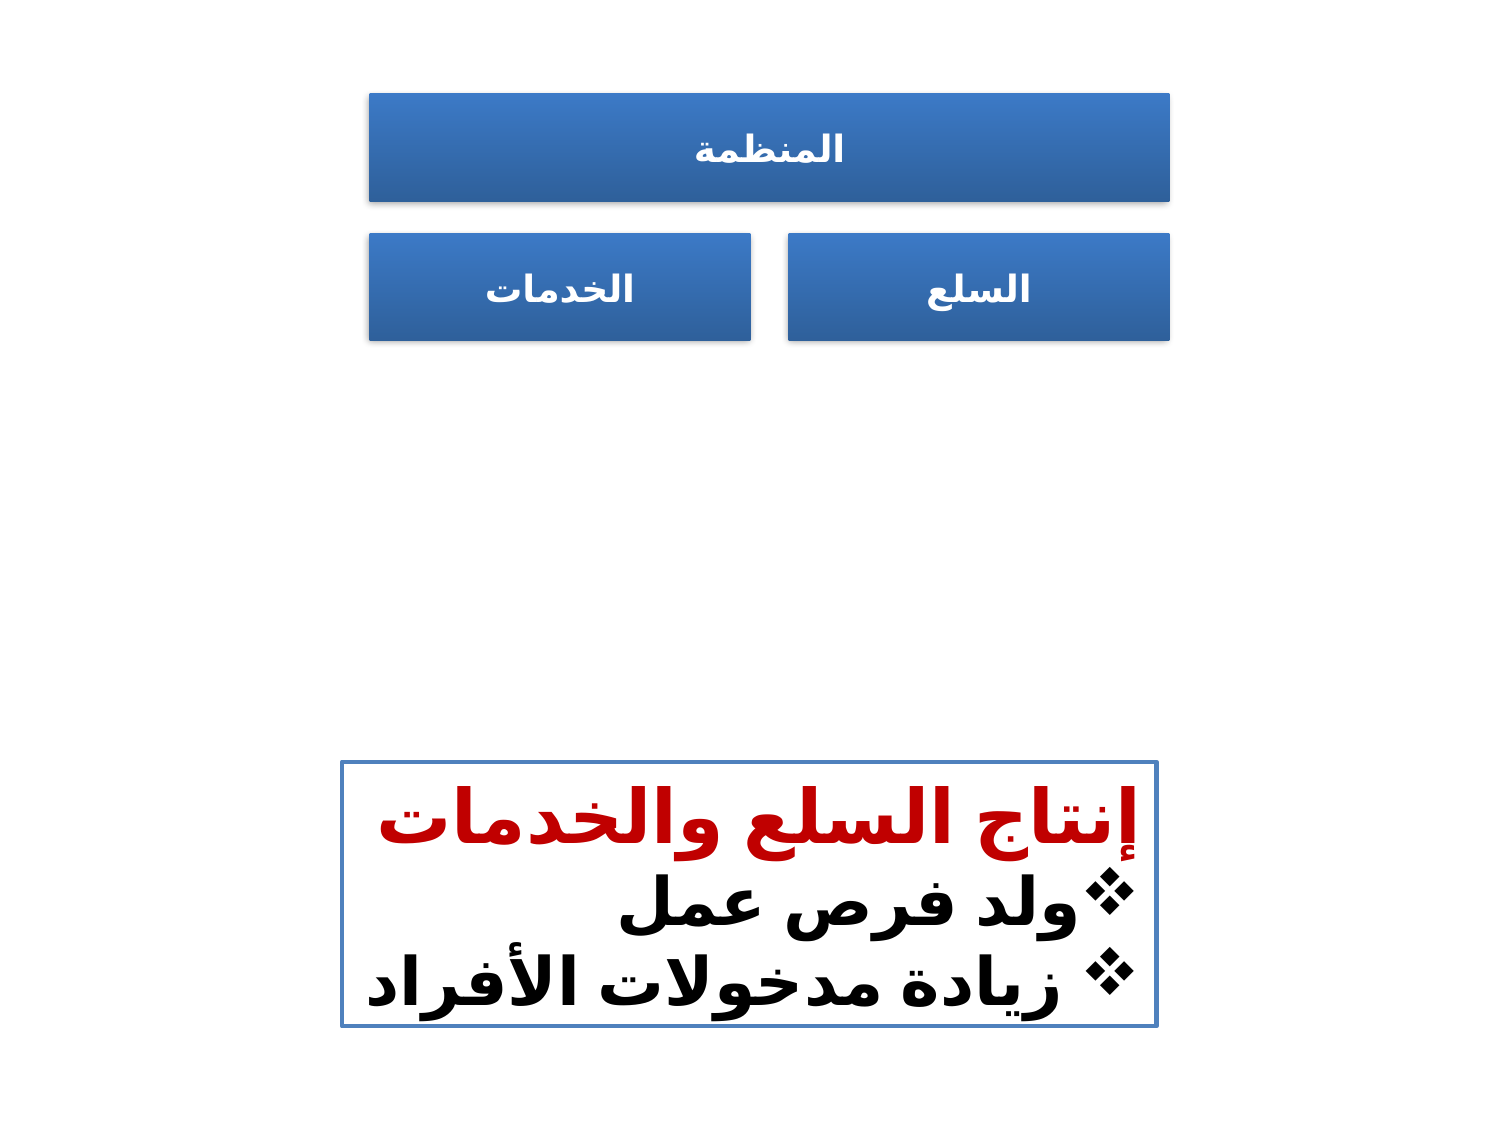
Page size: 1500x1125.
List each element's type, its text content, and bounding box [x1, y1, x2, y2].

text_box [269, 93, 1270, 761]
text_box إنتاج السلع والخدمات ولد فرص عمل زيادة مدخولات الأفراد [340, 769, 1159, 1028]
